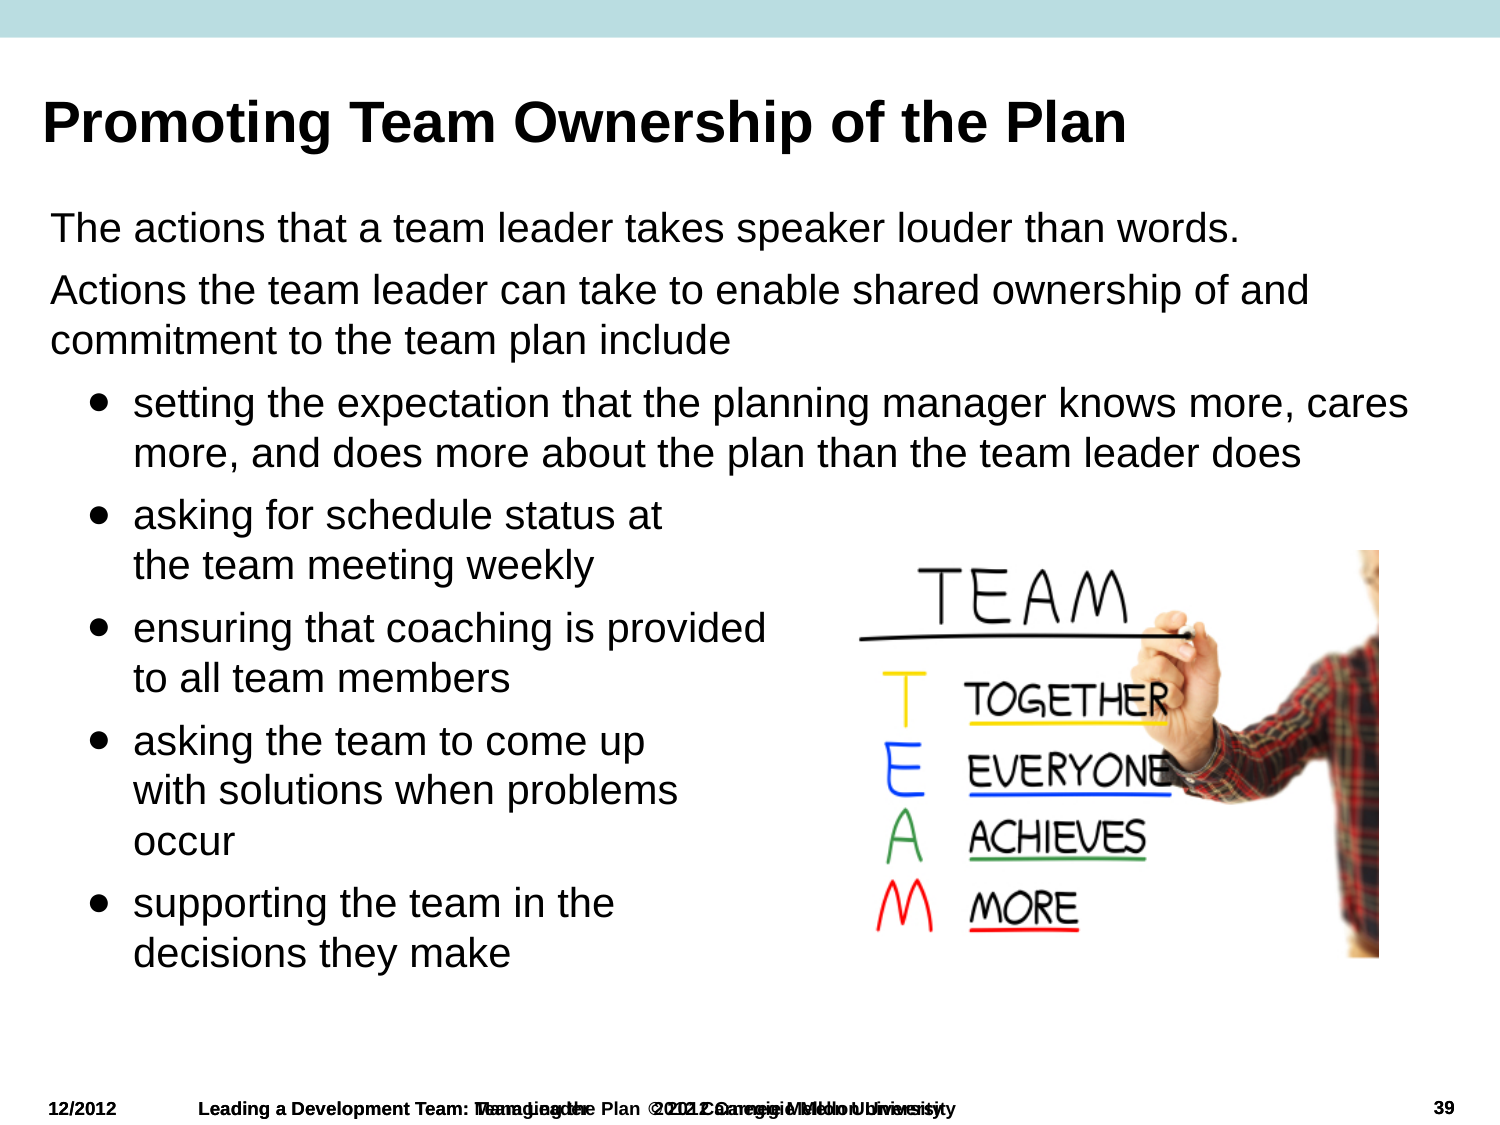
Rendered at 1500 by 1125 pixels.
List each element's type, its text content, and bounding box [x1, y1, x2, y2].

list The actions that a team leader takes speaker louder than words. Actions the team leader can take to enable shared ownership of and commitment to the team plan include setting the expectation that the planning manager knows more, cares more, and does more about the plan than the team leader does asking for schedule status at the team meeting weekly ensuring that coaching is provided to all team members asking the team to come up with solutions when problems occur supporting the team in the decisions they make [50, 200, 1437, 963]
title Promoting Team Ownership of the Plan [42, 97, 1438, 154]
picture [817, 550, 1379, 960]
